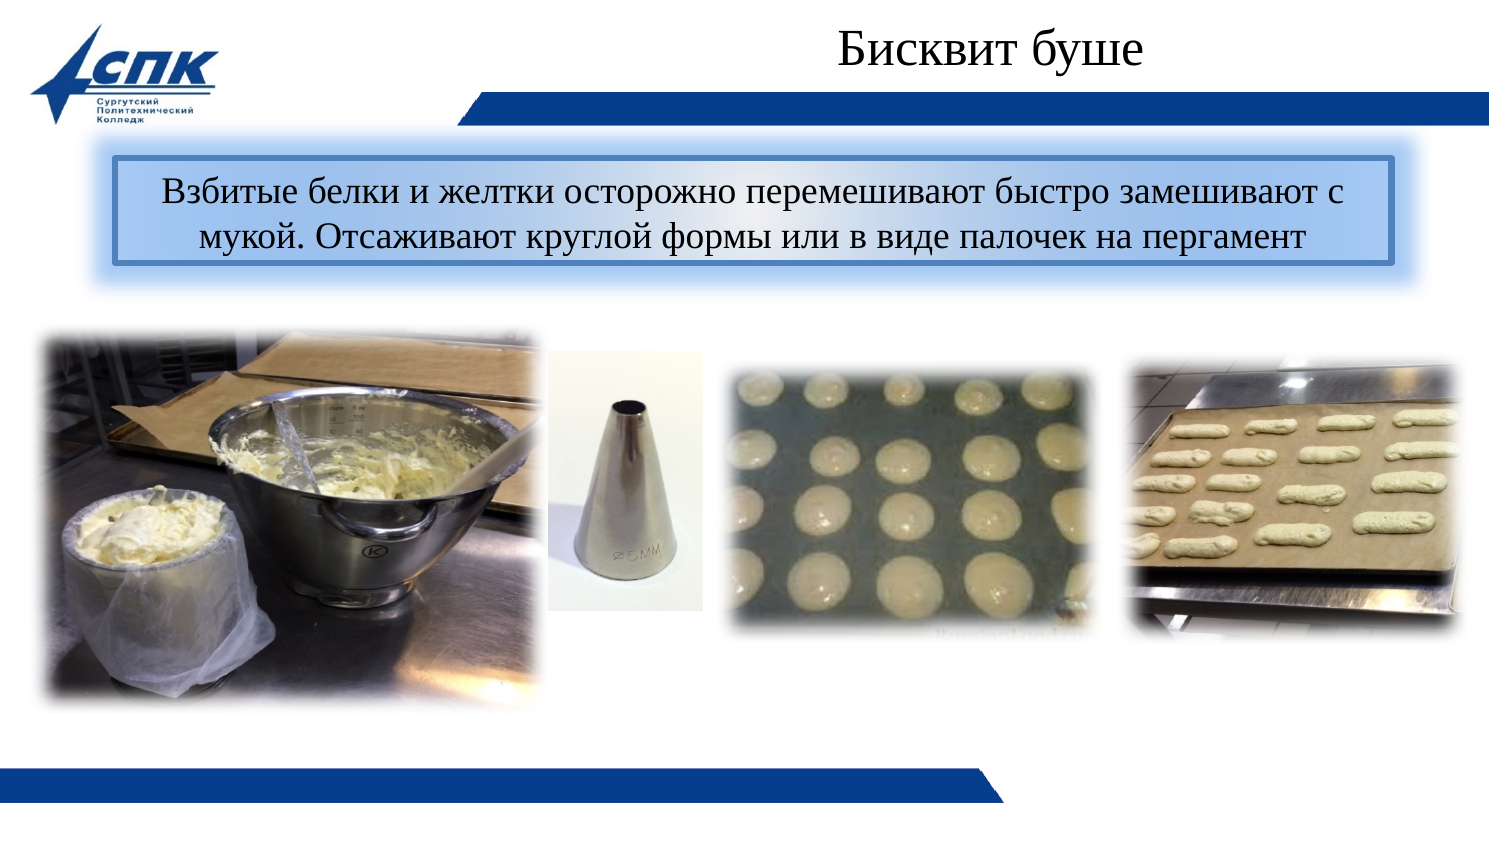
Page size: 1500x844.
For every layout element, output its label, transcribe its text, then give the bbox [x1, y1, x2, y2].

picture [715, 358, 1104, 644]
picture [29, 22, 219, 126]
picture [442, 88, 1489, 128]
picture [1115, 350, 1470, 647]
picture [0, 761, 1009, 808]
title Бисквит буше [513, 0, 1469, 87]
picture [28, 322, 703, 716]
text_box Взбитые белки и желтки осторожно перемешивают быстро замешивают с мукой. Отсаживают круглой формы или в виде палочек на пергамент [113, 156, 1394, 265]
